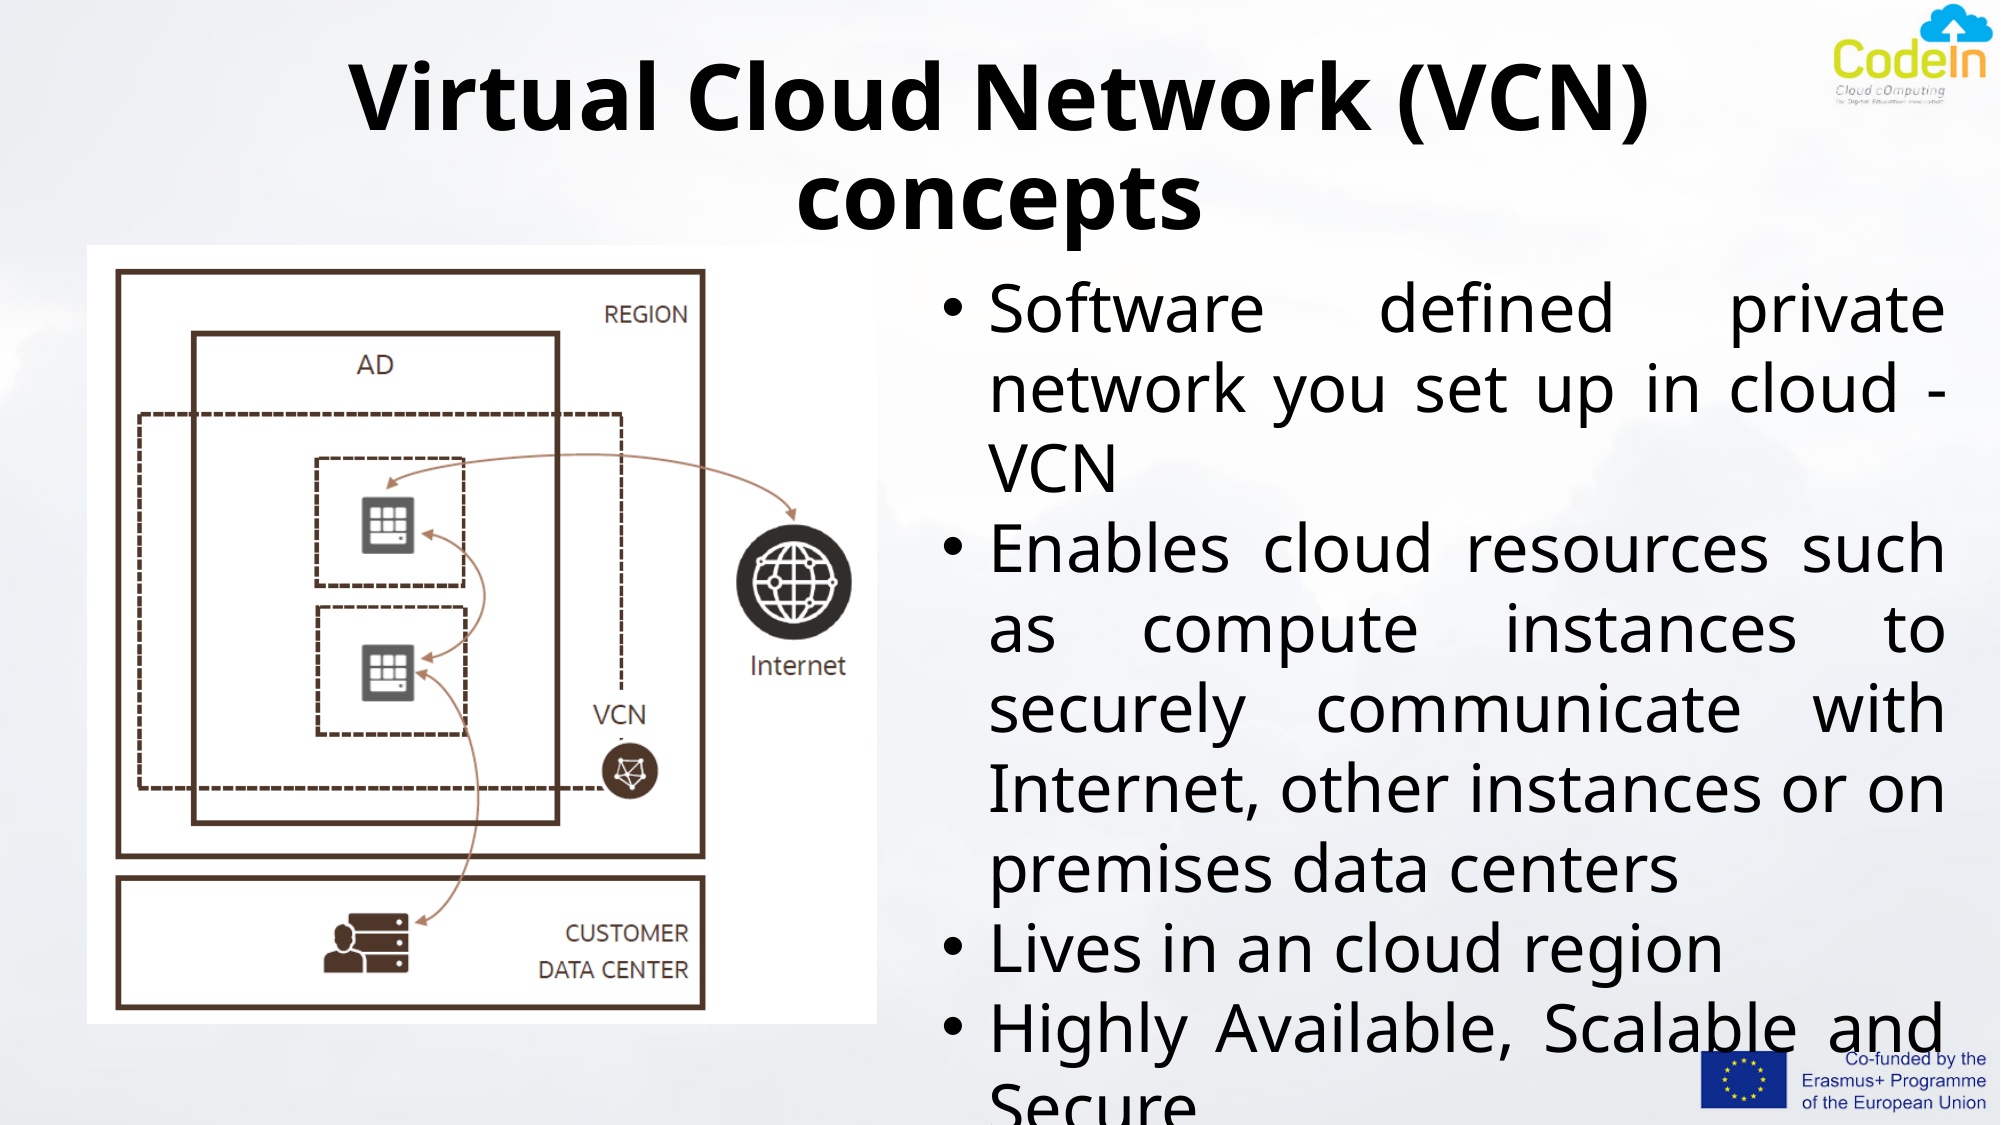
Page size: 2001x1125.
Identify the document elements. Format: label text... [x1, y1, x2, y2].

text_box Software defined private network you set up in cloud - VCN Enables cloud resources such as compute instances to securely communicate with Internet, other instances or on premises data centers Lives in an cloud region Highly Available, Scalable and Secure [926, 258, 1964, 1125]
list [137, 299, 926, 1095]
picture [0, 0, 2001, 1125]
title Virtual Cloud Network (VCN) concepts [137, 41, 1863, 259]
